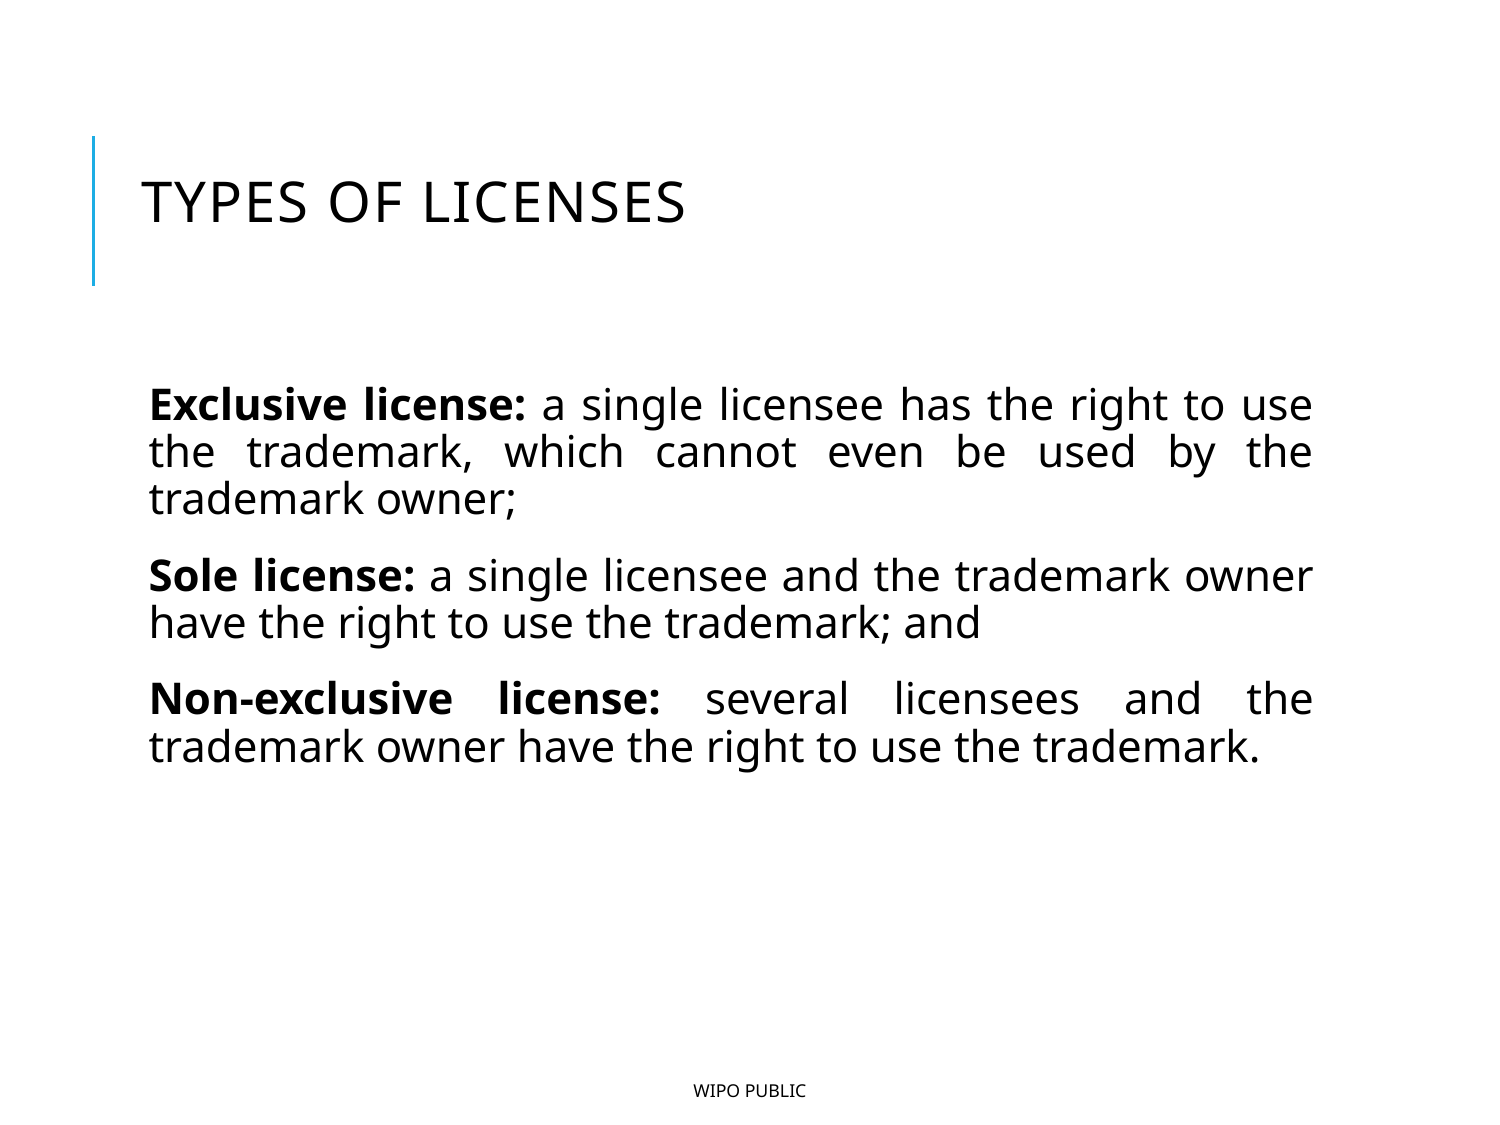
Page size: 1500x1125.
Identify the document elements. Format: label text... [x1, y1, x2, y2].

list Exclusive license: a single licensee has the right to use the trademark, which cannot even be used by the trademark owner; Sole license: a single licensee and the trademark owner have the right to use the trademark; and Non-exclusive license: several licensees and the trademark owner have the right to use the trademark. [126, 375, 1322, 1035]
title Types of licenses [126, 135, 1120, 277]
